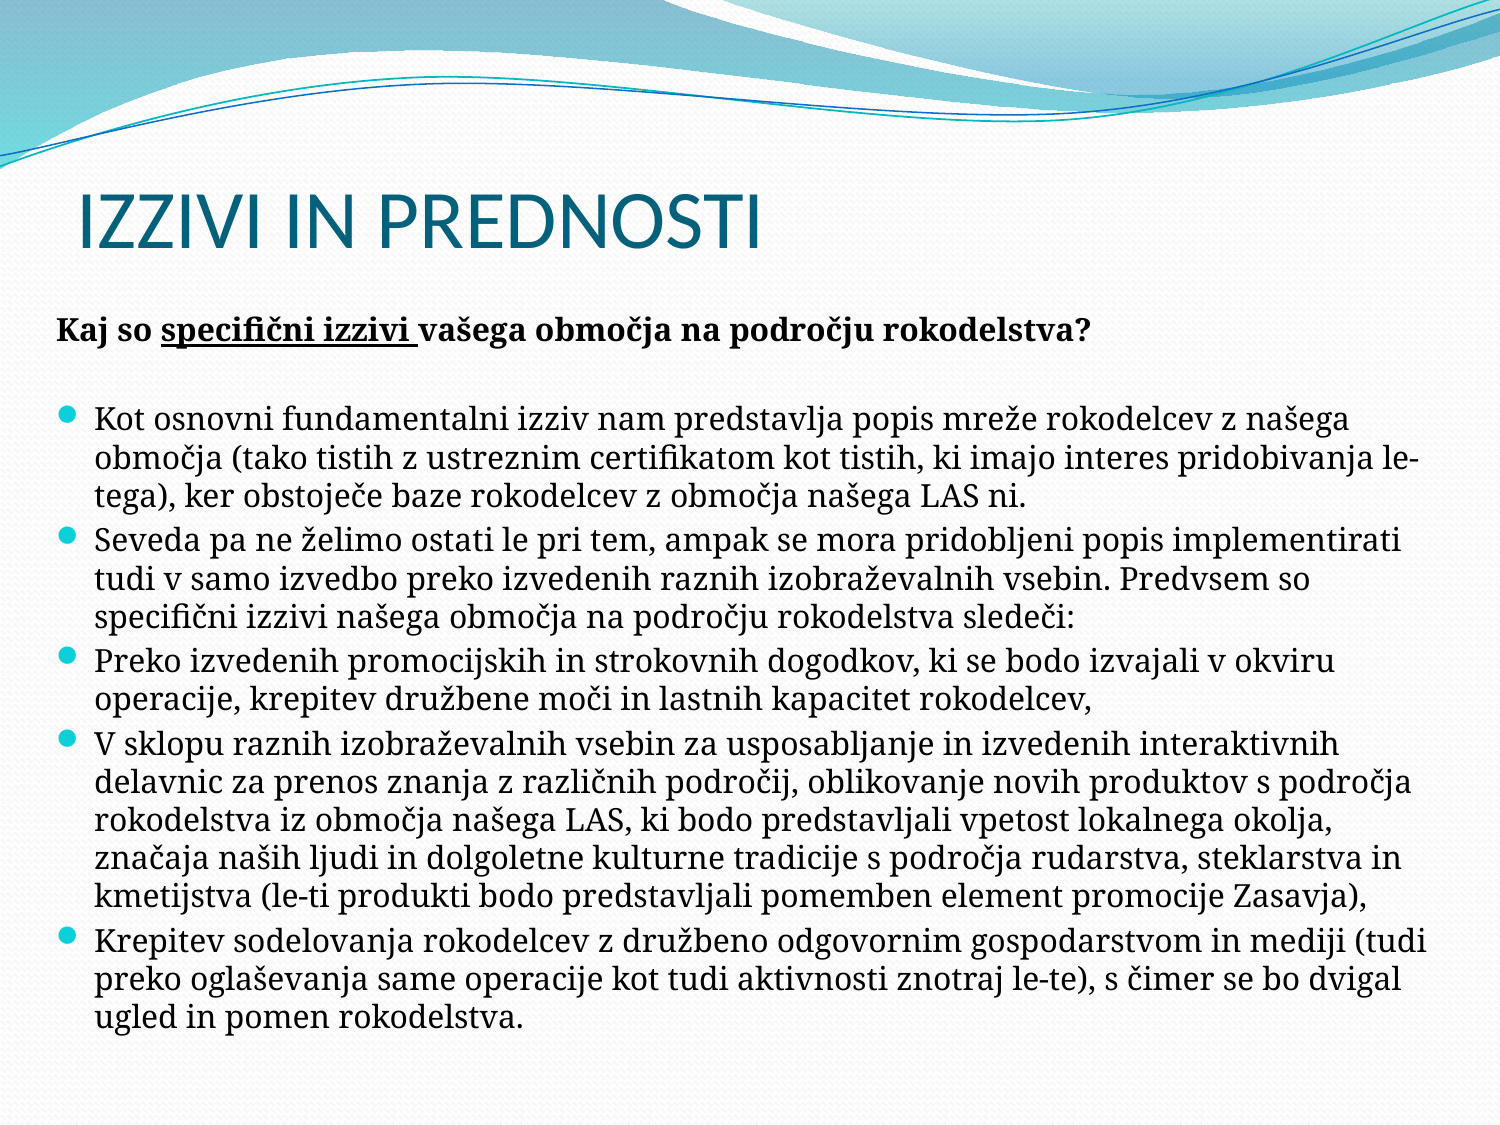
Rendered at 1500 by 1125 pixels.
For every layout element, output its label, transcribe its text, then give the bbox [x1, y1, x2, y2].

title IZZIVI IN PREDNOSTI [76, 78, 1427, 266]
list Kaj so specifični izzivi vašega območja na področju rokodelstva? Kot osnovni fundamentalni izziv nam predstavlja popis mreže rokodelcev z našega območja (tako tistih z ustreznim certifikatom kot tistih, ki imajo interes pridobivanja le-tega), ker obstoječe baze rokodelcev z območja našega LAS ni. Seveda pa ne želimo ostati le pri tem, ampak se mora pridobljeni popis implementirati tudi v samo izvedbo preko izvedenih raznih izobraževalnih vsebin. Predvsem so specifični izzivi našega območja na področju rokodelstva sledeči: Preko izvedenih promocijskih in strokovnih dogodkov, ki se bodo izvajali v okviru operacije, krepitev družbene moči in lastnih kapacitet rokodelcev, V sklopu raznih izobraževalnih vsebin za usposabljanje in izvedenih interaktivnih delavnic za prenos znanja z različnih področij, oblikovanje novih produktov s področja rokodelstva iz območja našega LAS, ki bodo predstavljali vpetost lokalnega okolja, značaja naših ljudi in dolgoletne kulturne tradicije s področja rudarstva, steklarstva in kmetijstva (le-ti produkti bodo predstavljali pomemben element promocije Zasavja), Krepitev sodelovanja rokodelcev z družbeno odgovornim gospodarstvom in mediji (tudi preko oglaševanja same operacije kot tudi aktivnosti znotraj le-te), s čimer se bo dvigal ugled in pomen rokodelstva. [41, 302, 1467, 1085]
